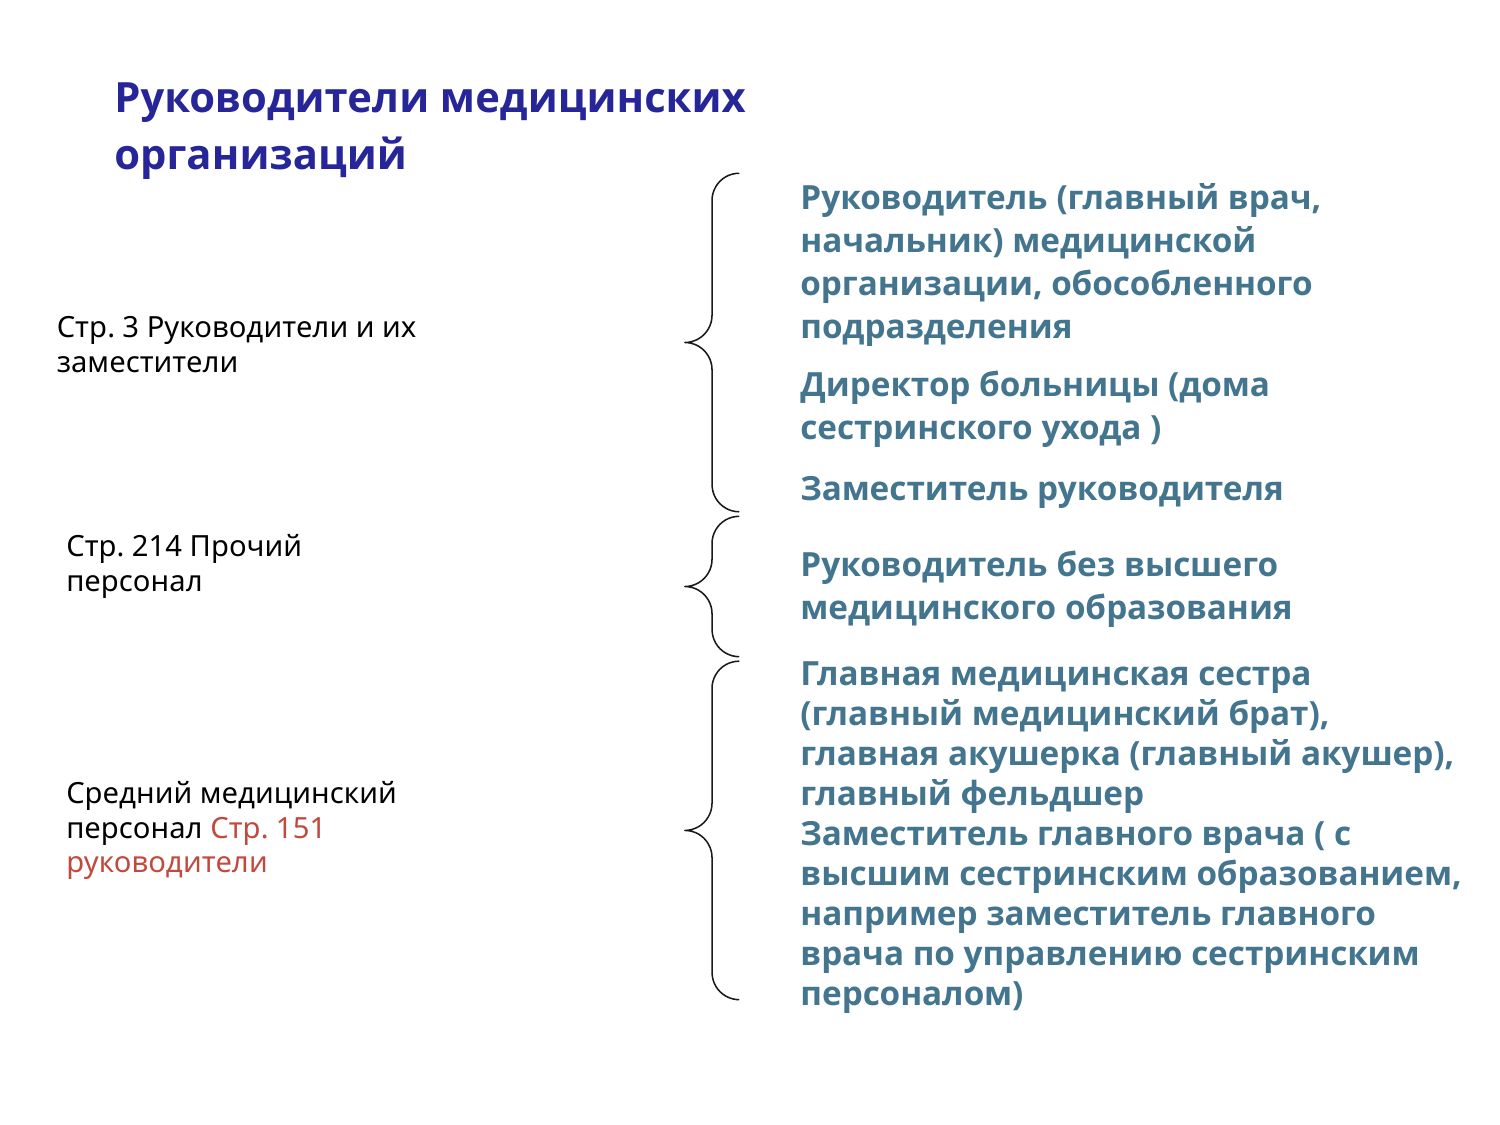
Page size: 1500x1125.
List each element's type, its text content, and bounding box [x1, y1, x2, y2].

text_box Руководитель без высшего медицинского образования [798, 533, 1491, 626]
text_box Средний медицинский персонал Стр. 151 руководители [64, 771, 458, 879]
text_box [684, 516, 740, 657]
title Руководители медицинских организаций [64, 29, 1423, 236]
text_box [684, 173, 740, 512]
text_box Руководитель (главный врач, начальник) медицинской организации, обособленного подразделения Директор больницы (дома сестринского ухода ) Заместитель руководителя [798, 166, 1491, 508]
text_box [684, 661, 740, 1000]
text_box Главная медицинская сестра (главный медицинский брат), главная акушерка (главный акушер), главный фельдшер Заместитель главного врача ( с высшим сестринским образованием, например заместитель главного врача по управлению сестринским персоналом) [798, 650, 1469, 1012]
text_box Стр. 3 Руководители и их заместители [54, 306, 503, 379]
text_box Стр. 214 Прочий персонал [64, 525, 370, 598]
